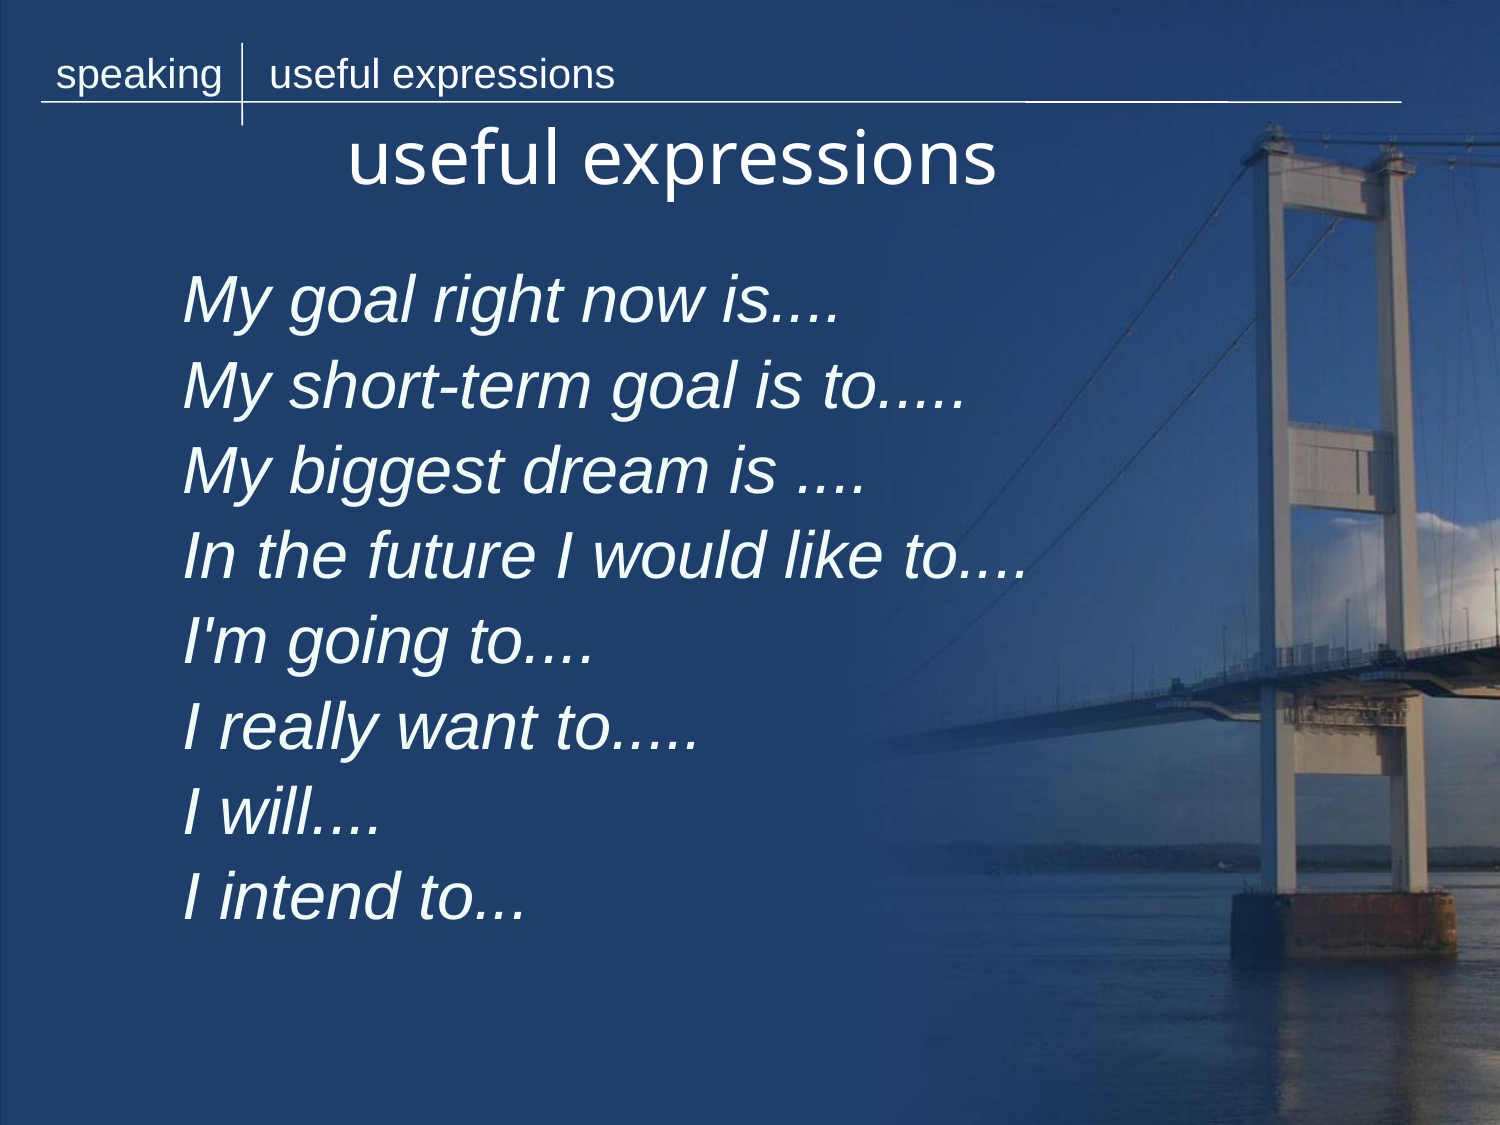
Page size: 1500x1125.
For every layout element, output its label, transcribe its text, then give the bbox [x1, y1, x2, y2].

list useful expressions My goal right now is.... My short-term goal is to..... My biggest dream is .... In the future I would like to.... I'm going to.... I really want to..... I will.... I intend to... [74, 101, 1271, 859]
picture [0, 0, 1500, 1125]
title speaking useful expressions [40, 42, 242, 103]
title speaking useful expressions [243, 42, 1402, 102]
